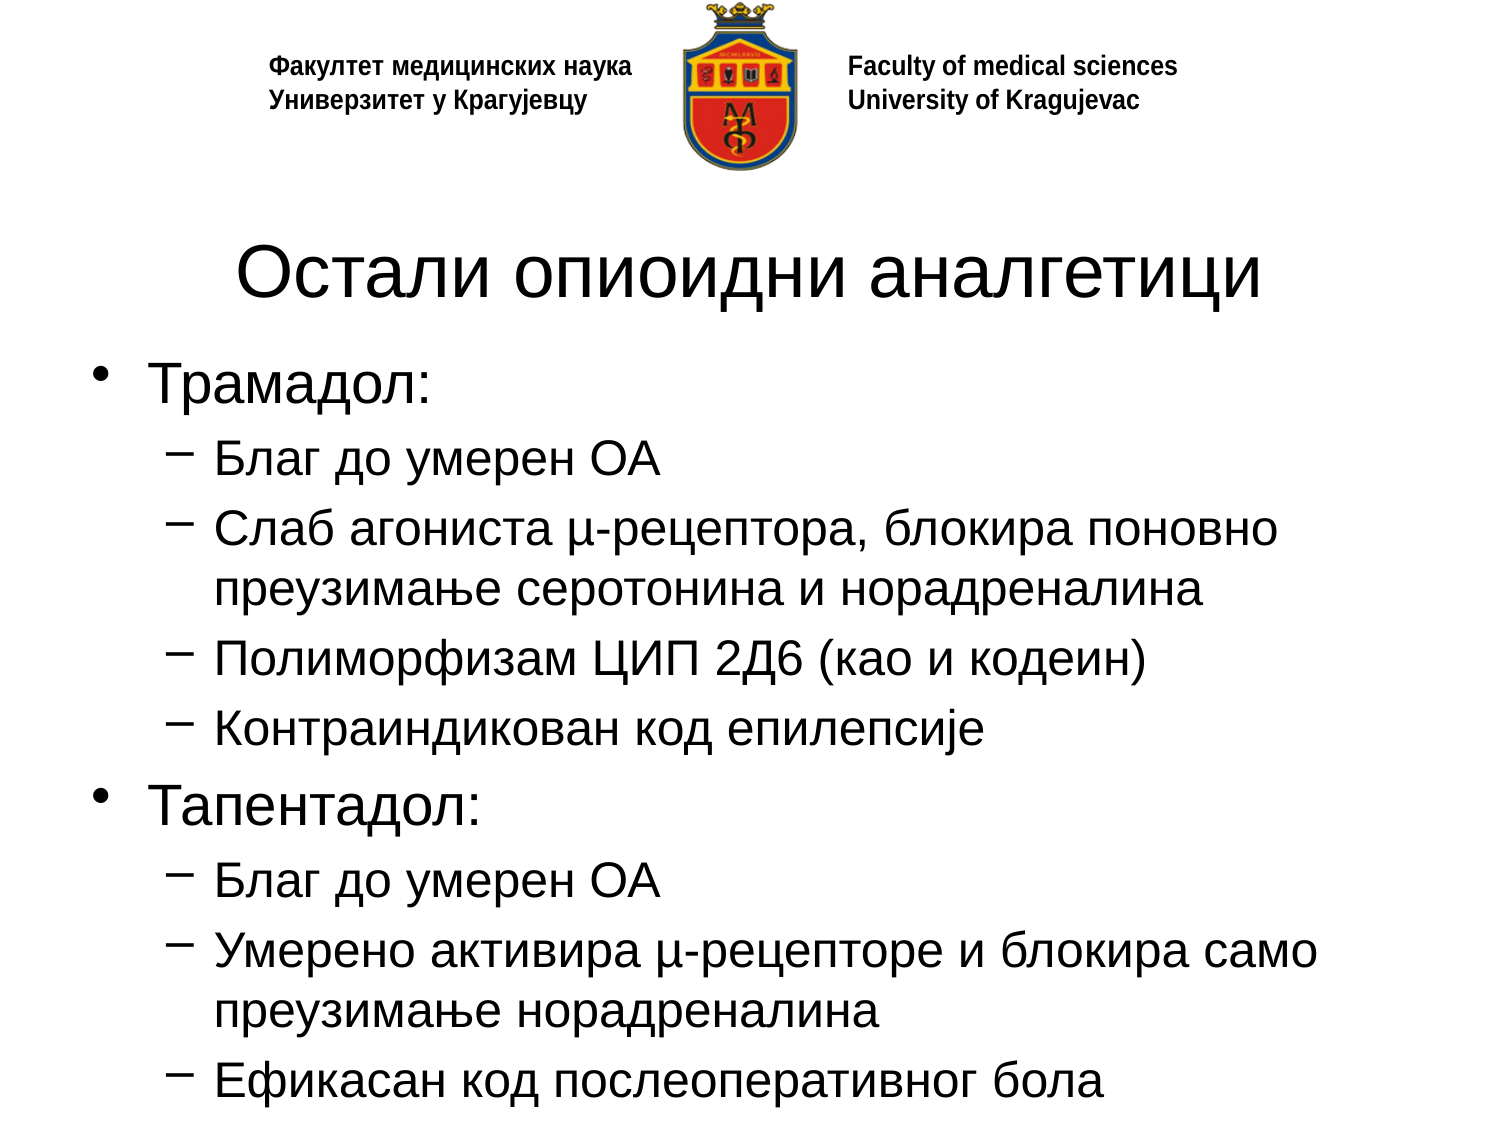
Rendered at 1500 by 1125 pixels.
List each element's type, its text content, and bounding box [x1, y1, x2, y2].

list Трамадол: Благ до умерен ОА Слаб агониста µ-рецептора, блокира поновно преузимање серотонина и норадреналина Полиморфизам ЦИП 2Д6 (као и кодеин) Контраиндикован код епилепсије Тапентадол: Благ до умерен ОА Умерено активира µ-рецепторе и блокира само преузимање норадреналина Ефикасан код послеоперативног бола [76, 337, 1449, 1125]
title Остали опиоидни аналгетици [74, 173, 1426, 362]
